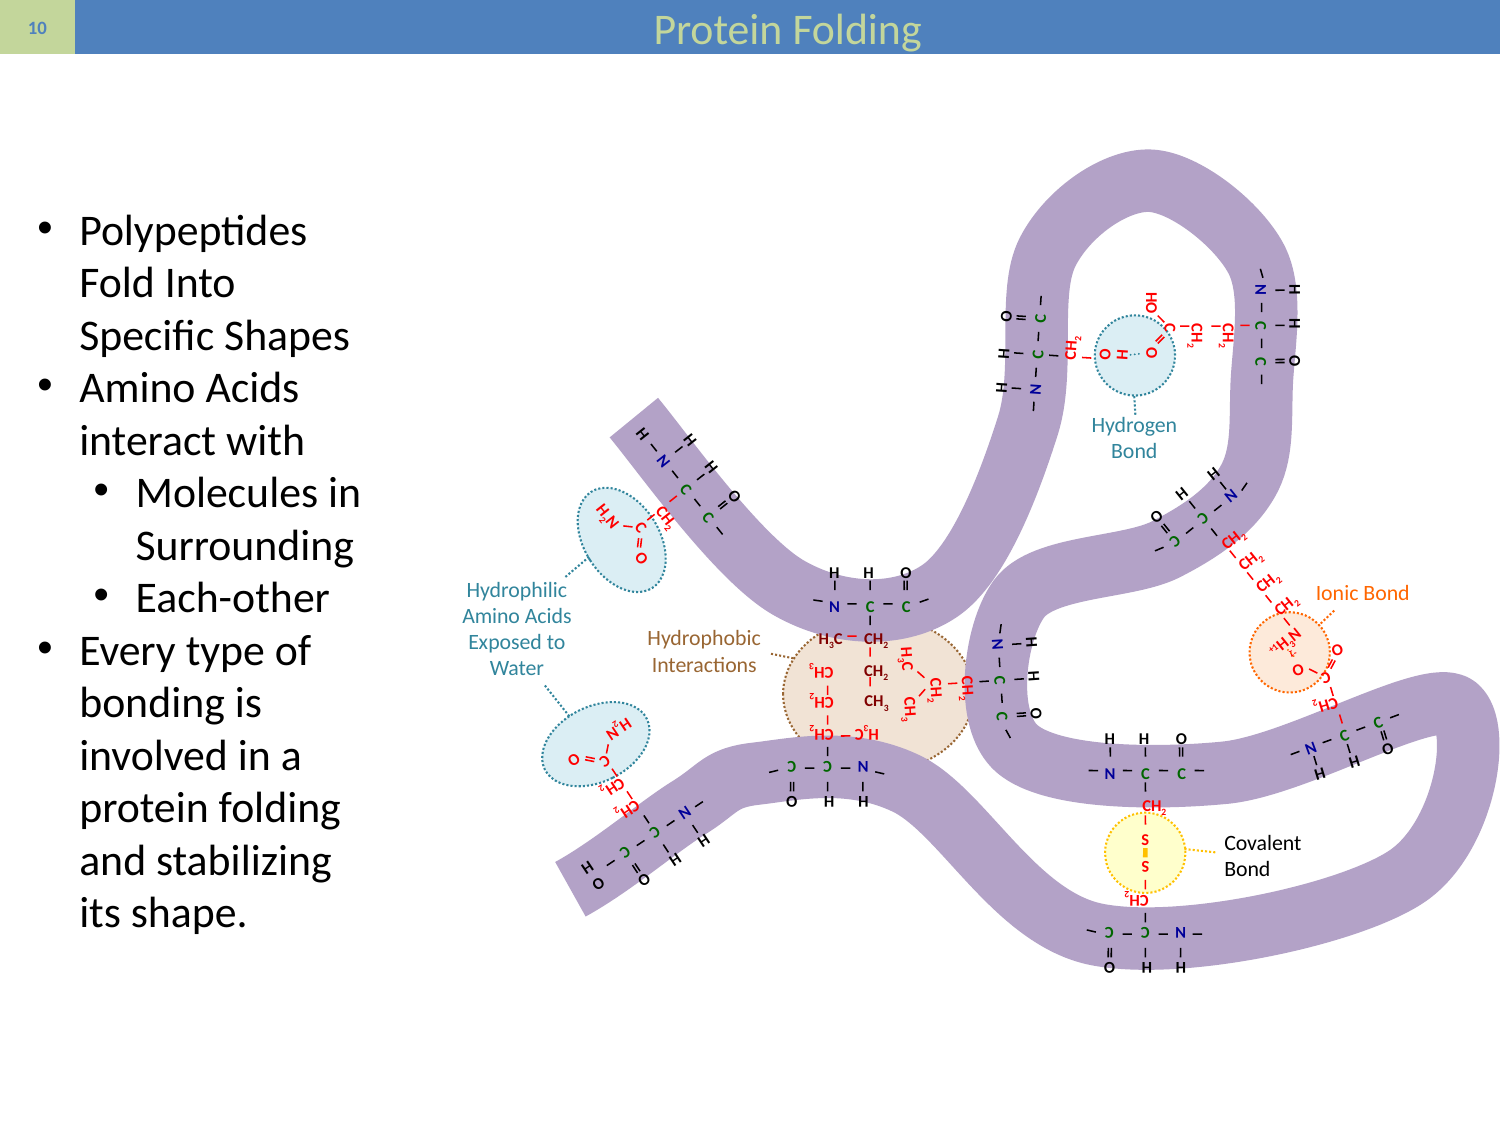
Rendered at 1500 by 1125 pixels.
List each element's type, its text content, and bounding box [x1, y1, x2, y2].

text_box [426, 180, 1469, 986]
title Protein Folding [75, 0, 1500, 54]
text_box Polypeptides Fold Into Specific Shapes Amino Acids interact with Molecules in Surrounding Each-other Every type of bonding is involved in a protein folding and stabilizing its shape. [22, 193, 391, 944]
